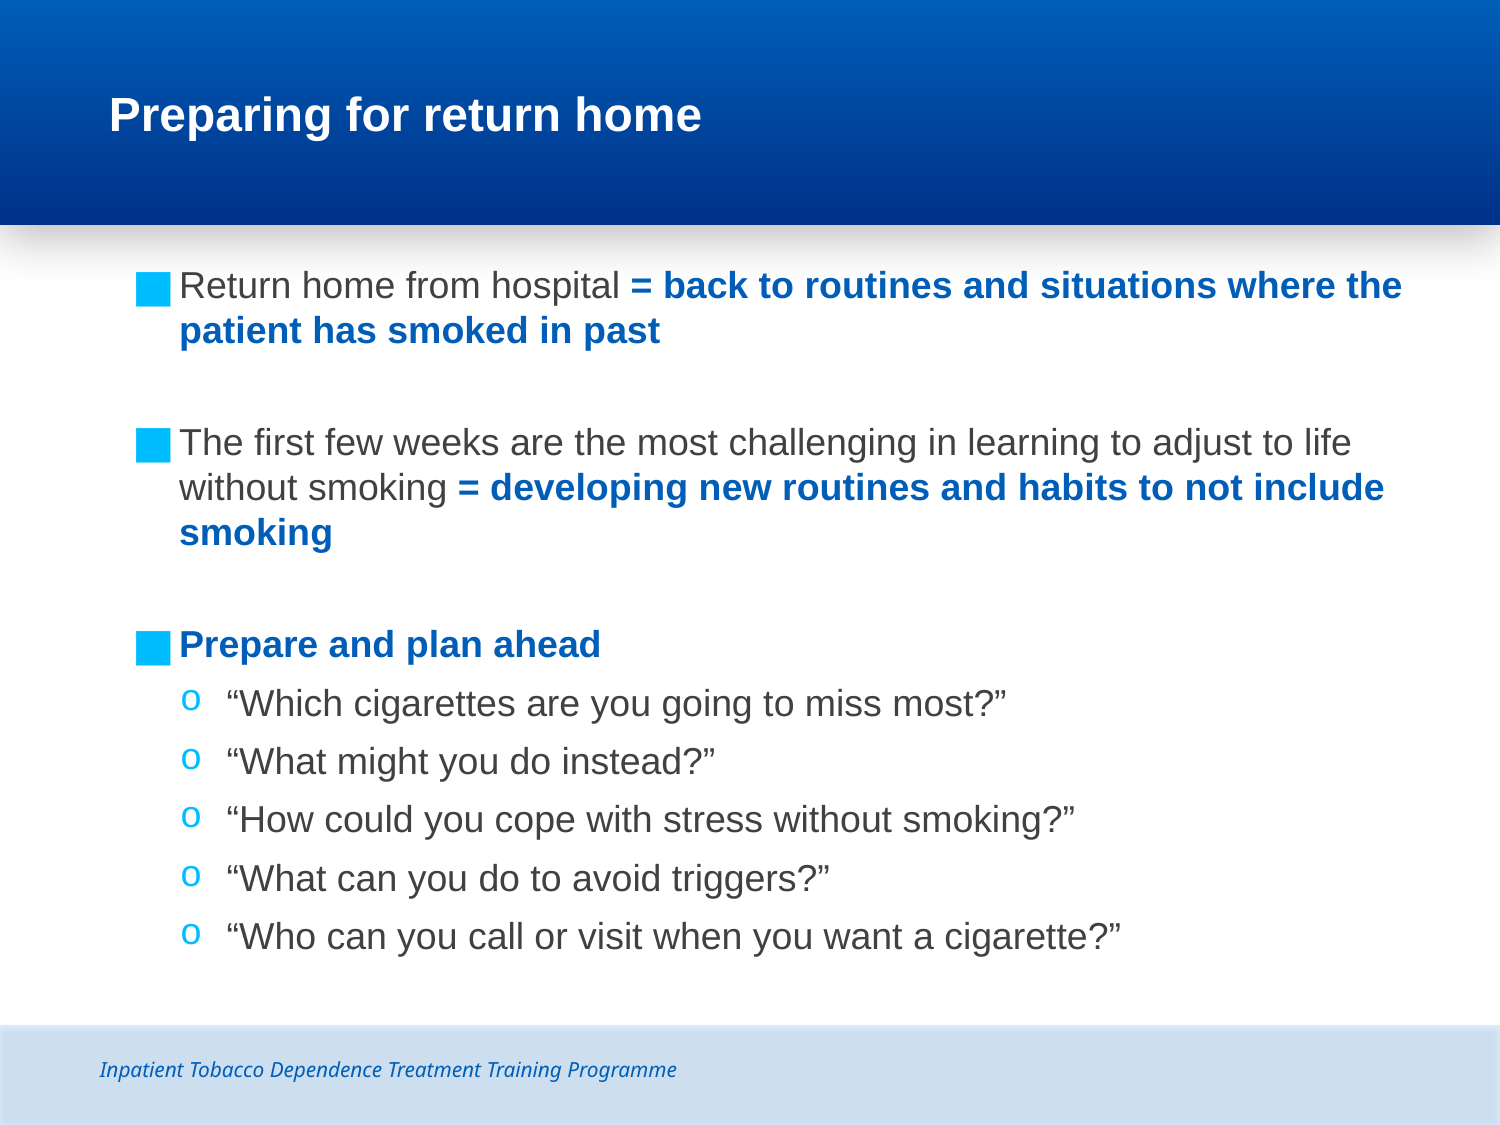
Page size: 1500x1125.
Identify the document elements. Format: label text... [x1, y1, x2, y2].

text_box Inpatient Tobacco Dependence Treatment Training Programme [84, 1038, 790, 1099]
list Return home from hospital = back to routines and situations where the patient has smoked in past The first few weeks are the most challenging in learning to adjust to life without smoking = developing new routines and habits to not include smoking Prepare and plan ahead “Which cigarettes are you going to miss most?” “What might you do instead?” “How could you cope with stress without smoking?” “What can you do to avoid triggers?” “Who can you call or visit when you want a cigarette?” [116, 253, 1449, 955]
title Preparing for return home [93, 24, 1401, 201]
